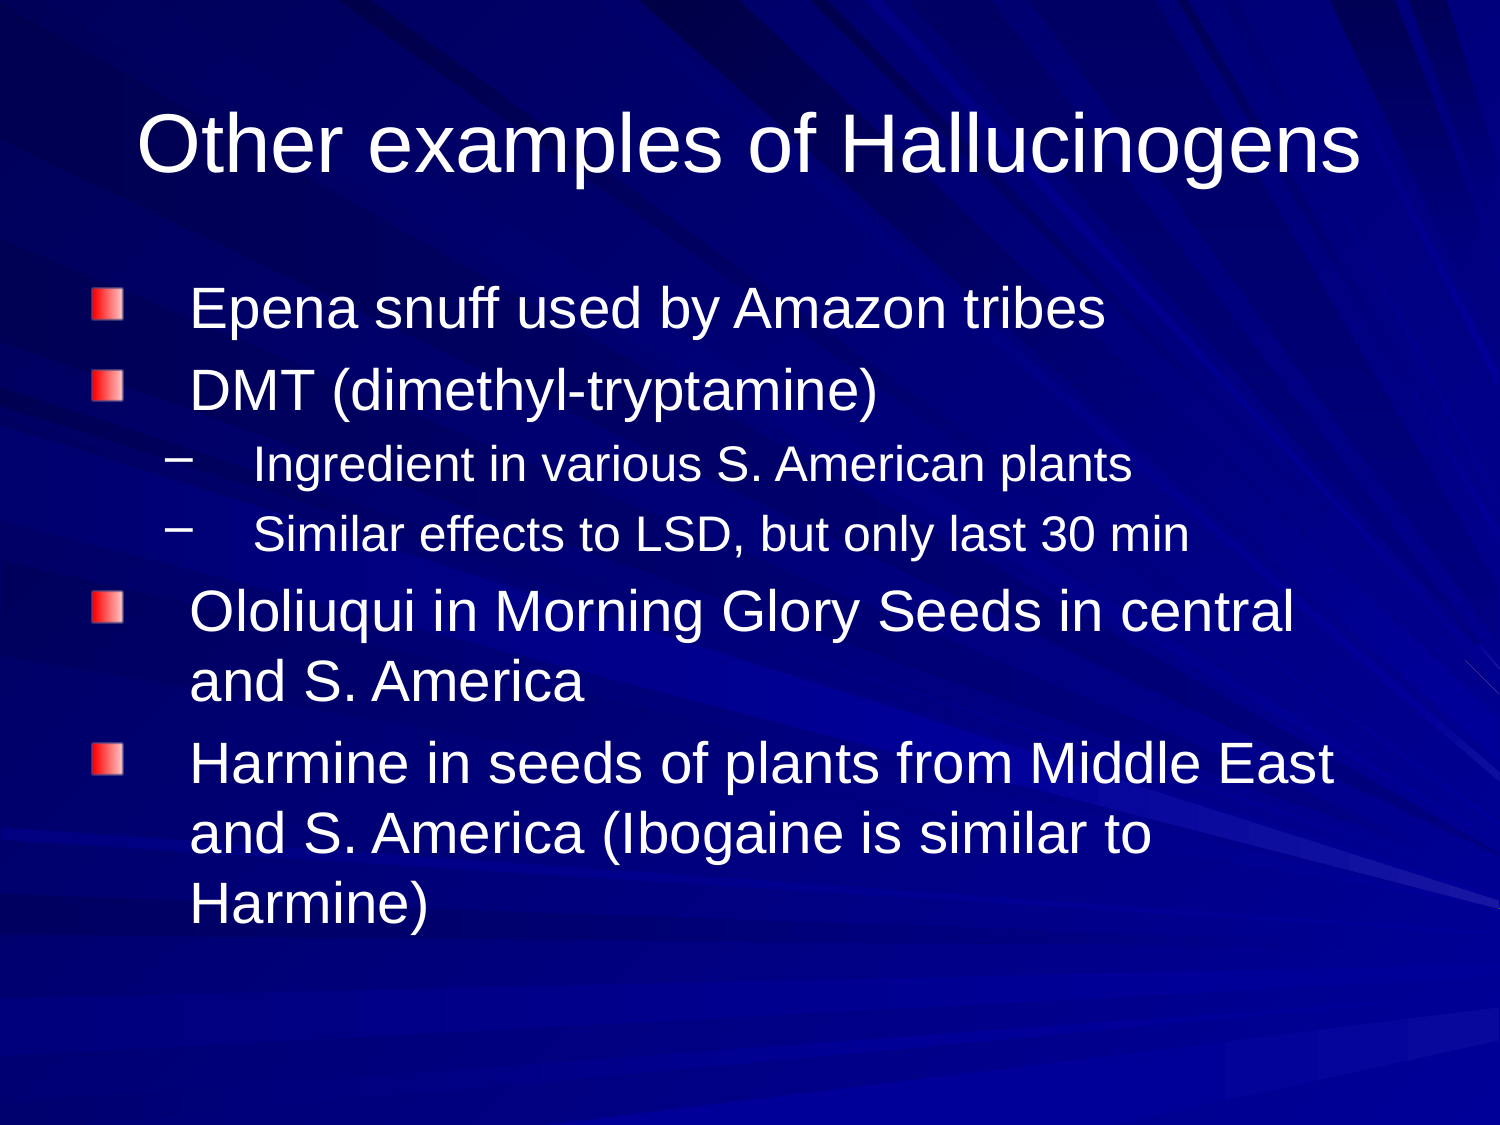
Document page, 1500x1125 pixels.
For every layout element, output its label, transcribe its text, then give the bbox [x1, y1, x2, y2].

picture [90, 741, 127, 779]
picture [90, 286, 127, 324]
picture [90, 368, 127, 405]
title Other examples of Hallucinogens [74, 45, 1426, 234]
list Epena snuff used by Amazon tribes DMT (dimethyl-tryptamine) Ingredient in various S. American plants Similar effects to LSD, but only last 30 min Ololiuqui in Morning Glory Seeds in central and S. America Harmine in seeds of plants from Middle East and S. America (Ibogaine is similar to Harmine) [74, 262, 1426, 1006]
picture [90, 589, 127, 627]
